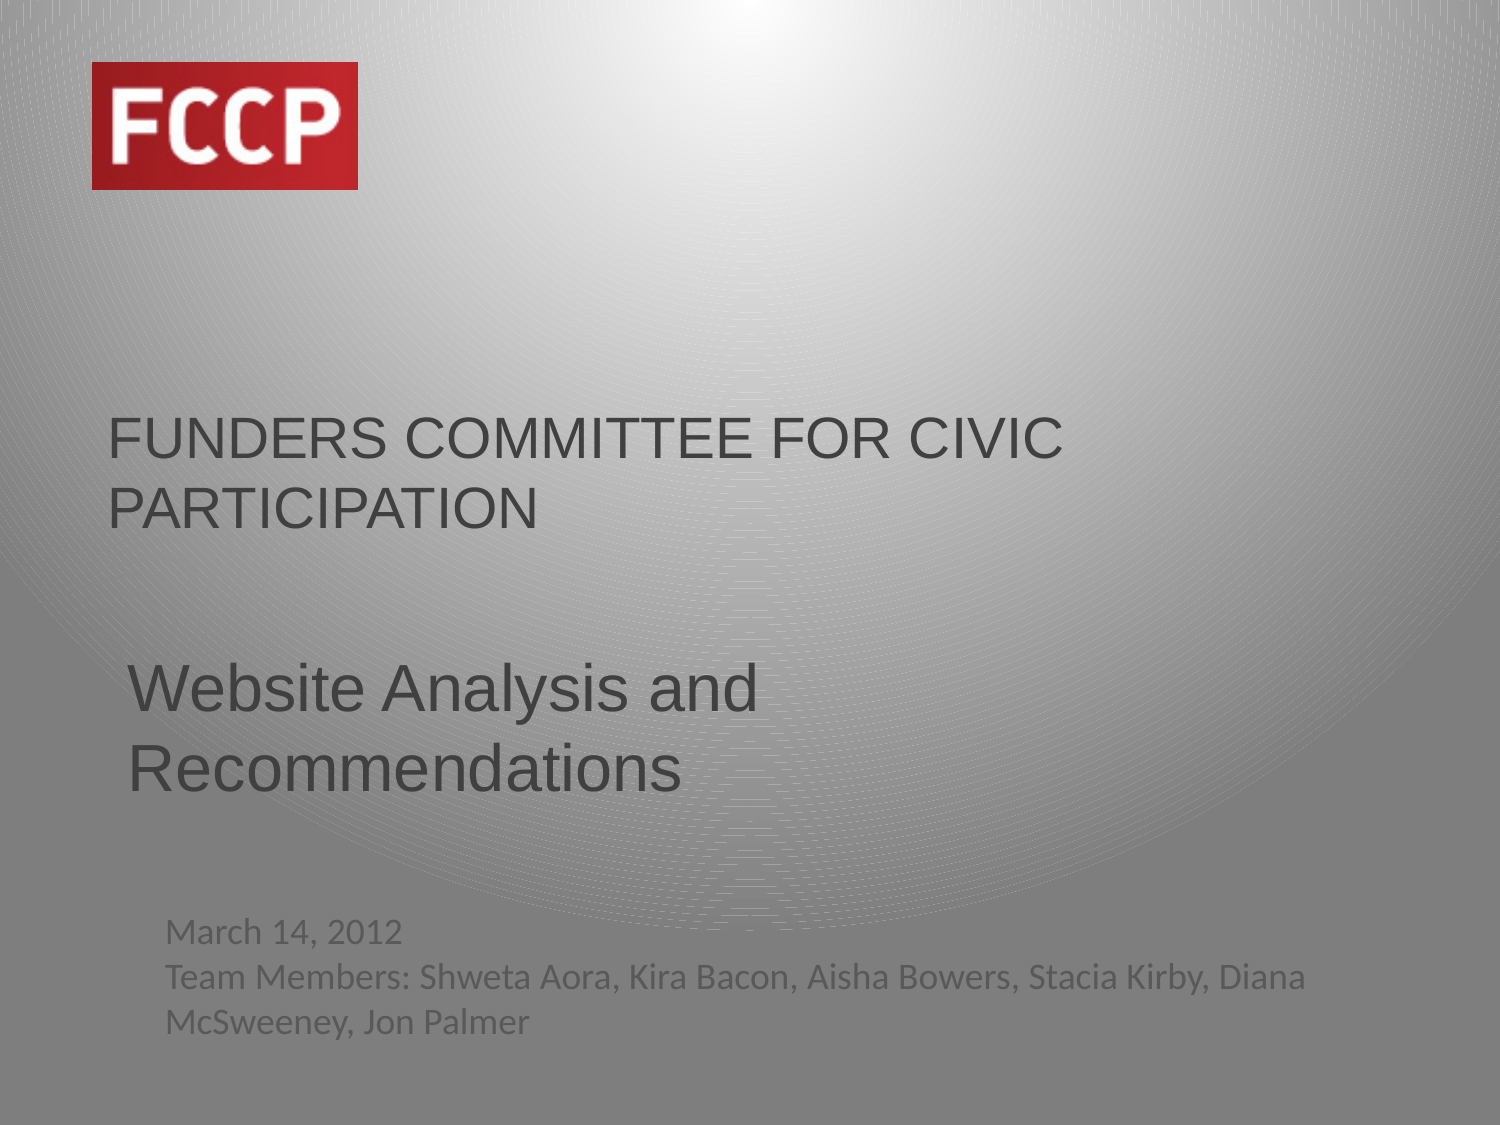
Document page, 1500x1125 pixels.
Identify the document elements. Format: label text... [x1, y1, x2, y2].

subtitle Website Analysis and Recommendations [112, 637, 1163, 825]
text_box March 14, 2012 Team Members: Shweta Aora, Kira Bacon, Aisha Bowers, Stacia Kirby, Diana McSweeney, Jon Palmer [149, 899, 1363, 1050]
title FUNDERS COMMITTEE FOR CIVIC PARTICIPATION [92, 349, 1425, 591]
picture [92, 62, 358, 190]
